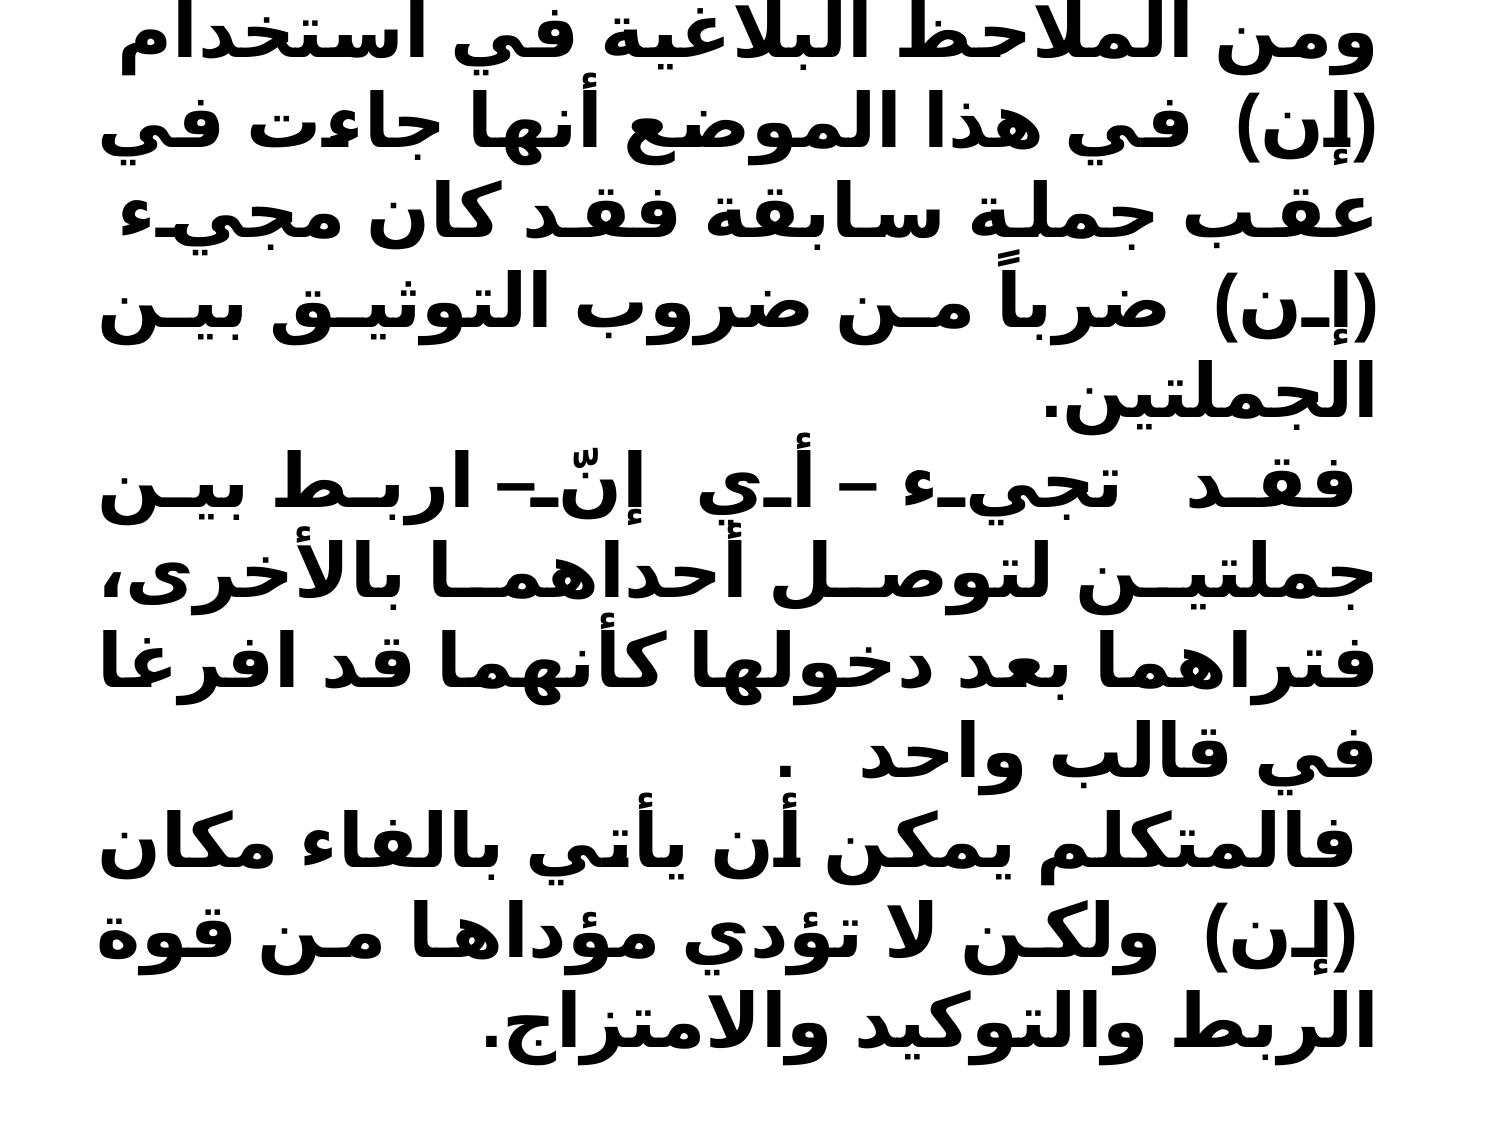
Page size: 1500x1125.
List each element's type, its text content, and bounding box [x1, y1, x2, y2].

text_box ومن الملاحظ البلاغية في استخدام (إن) في هذا الموضع أنها جاءت في عقب جملة سابقة فقد كان مجيء (إن) ضرباً من ضروب التوثيق بين الجملتين. فقد تجيء – أي إنّ – اربط بين جملتين لتوصل أحداهما بالأخرى، فتراهما بعد دخولها كأنهما قد افرغا في قالب واحد . فالمتكلم يمكن أن يأتي بالفاء مكان (إن) ولكن لا تؤدي مؤداها من قوة الربط والتوكيد والامتزاج. [82, 0, 1395, 1125]
